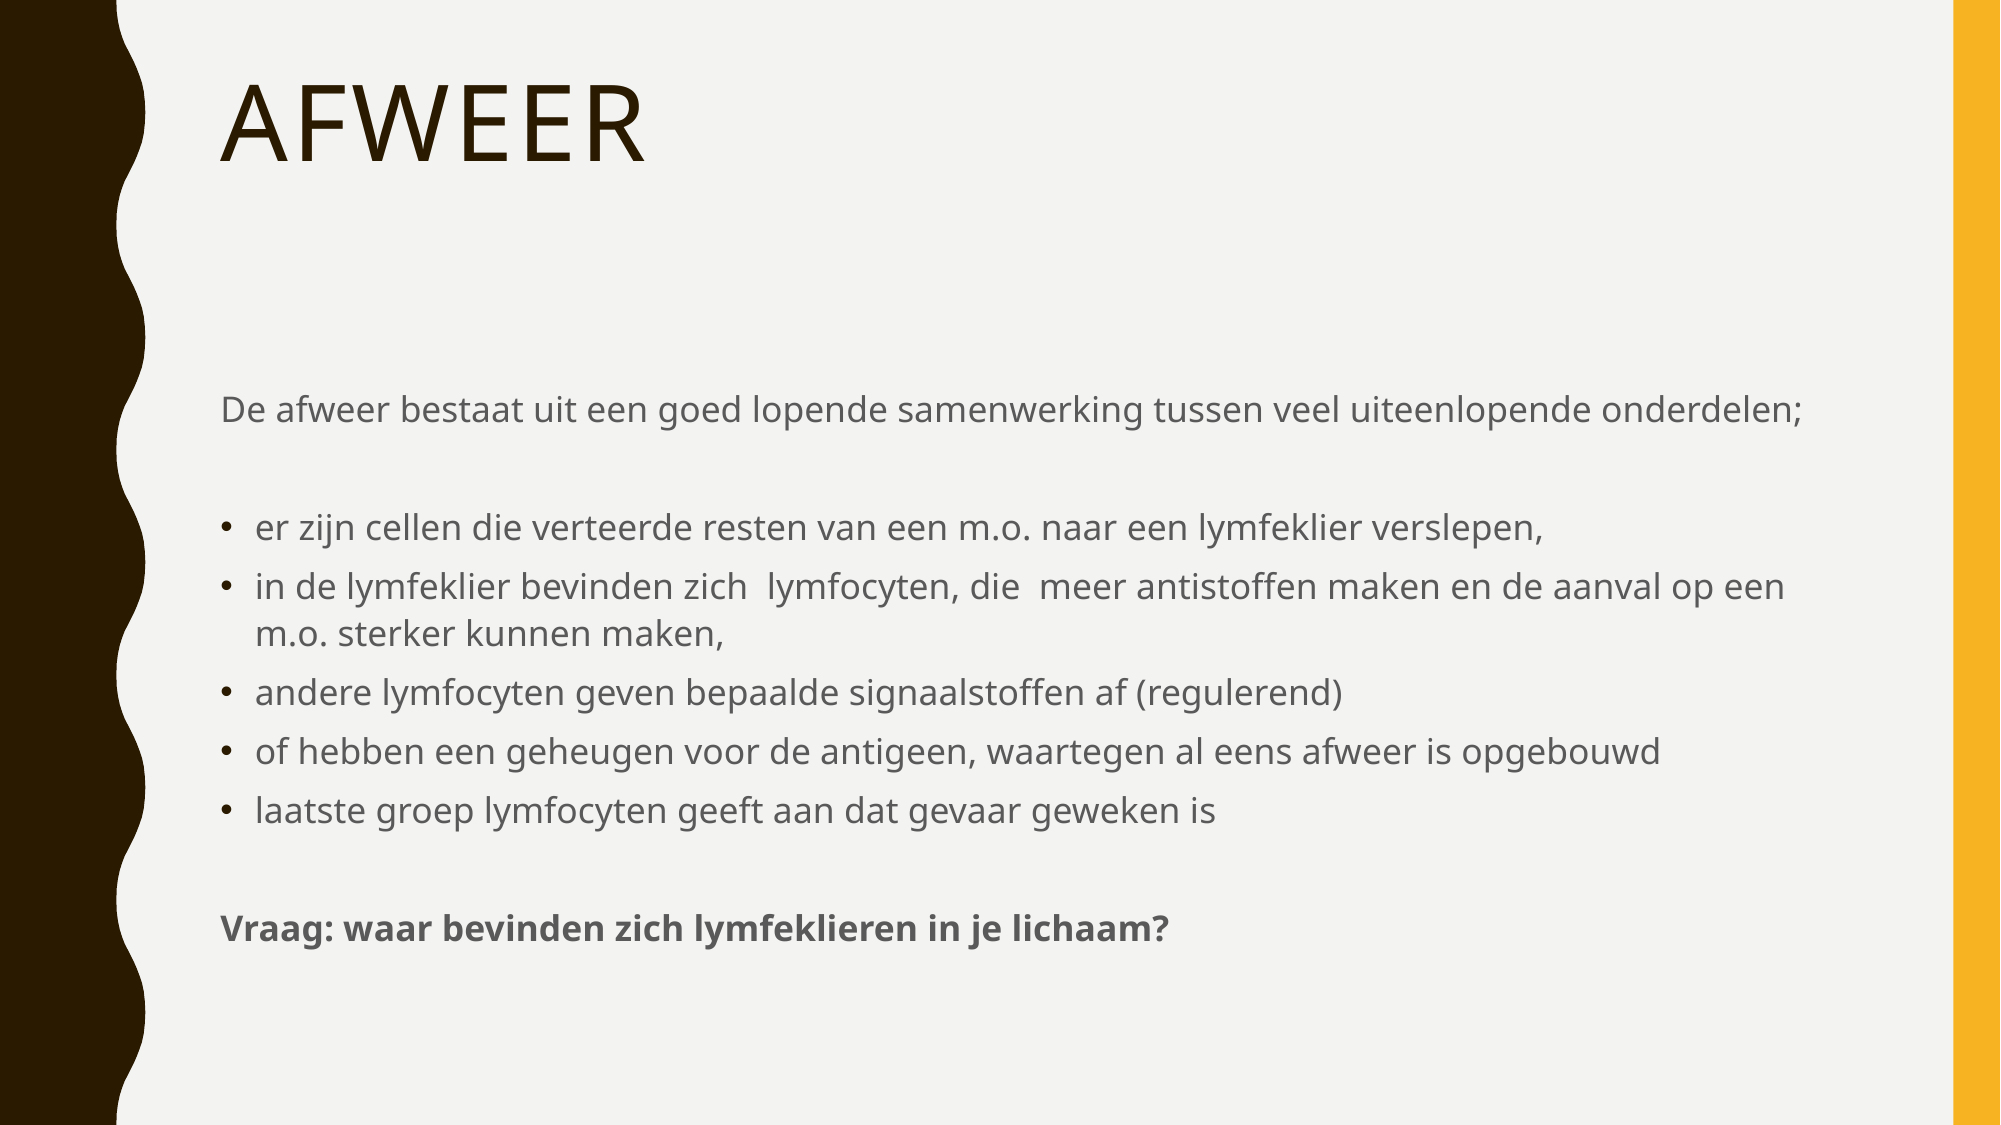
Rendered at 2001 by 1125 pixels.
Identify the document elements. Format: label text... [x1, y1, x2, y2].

list De afweer bestaat uit een goed lopende samenwerking tussen veel uiteenlopende onderdelen; er zijn cellen die verteerde resten van een m.o. naar een lymfeklier verslepen, in de lymfeklier bevinden zich lymfocyten, die meer antistoffen maken en de aanval op een m.o. sterker kunnen maken, andere lymfocyten geven bepaalde signaalstoffen af (regulerend) of hebben een geheugen voor de antigeen, waartegen al eens afweer is opgebouwd laatste groep lymfocyten geeft aan dat gevaar geweken is Vraag: waar bevinden zich lymfeklieren in je lichaam? [205, 375, 1875, 965]
title Afweer [205, 62, 1875, 308]
